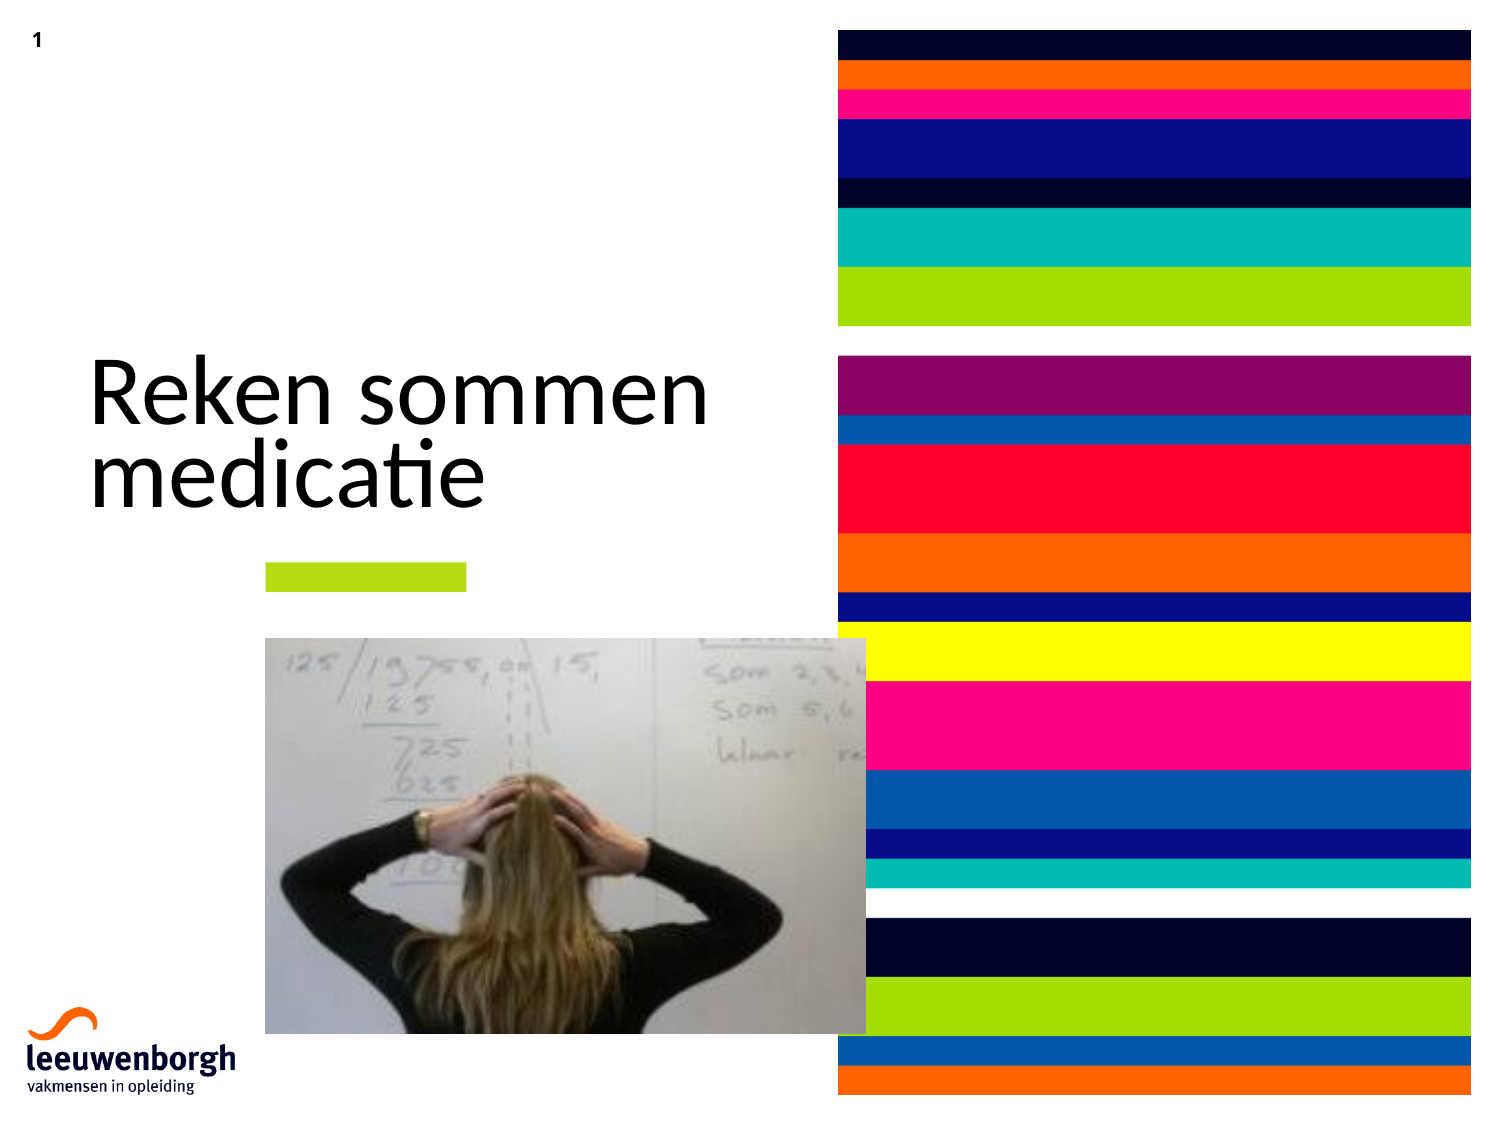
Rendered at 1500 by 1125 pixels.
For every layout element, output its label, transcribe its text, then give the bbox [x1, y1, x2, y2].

title Reken sommen medicatie [88, 361, 810, 846]
picture [27, 1007, 235, 1095]
picture [265, 30, 1471, 1095]
